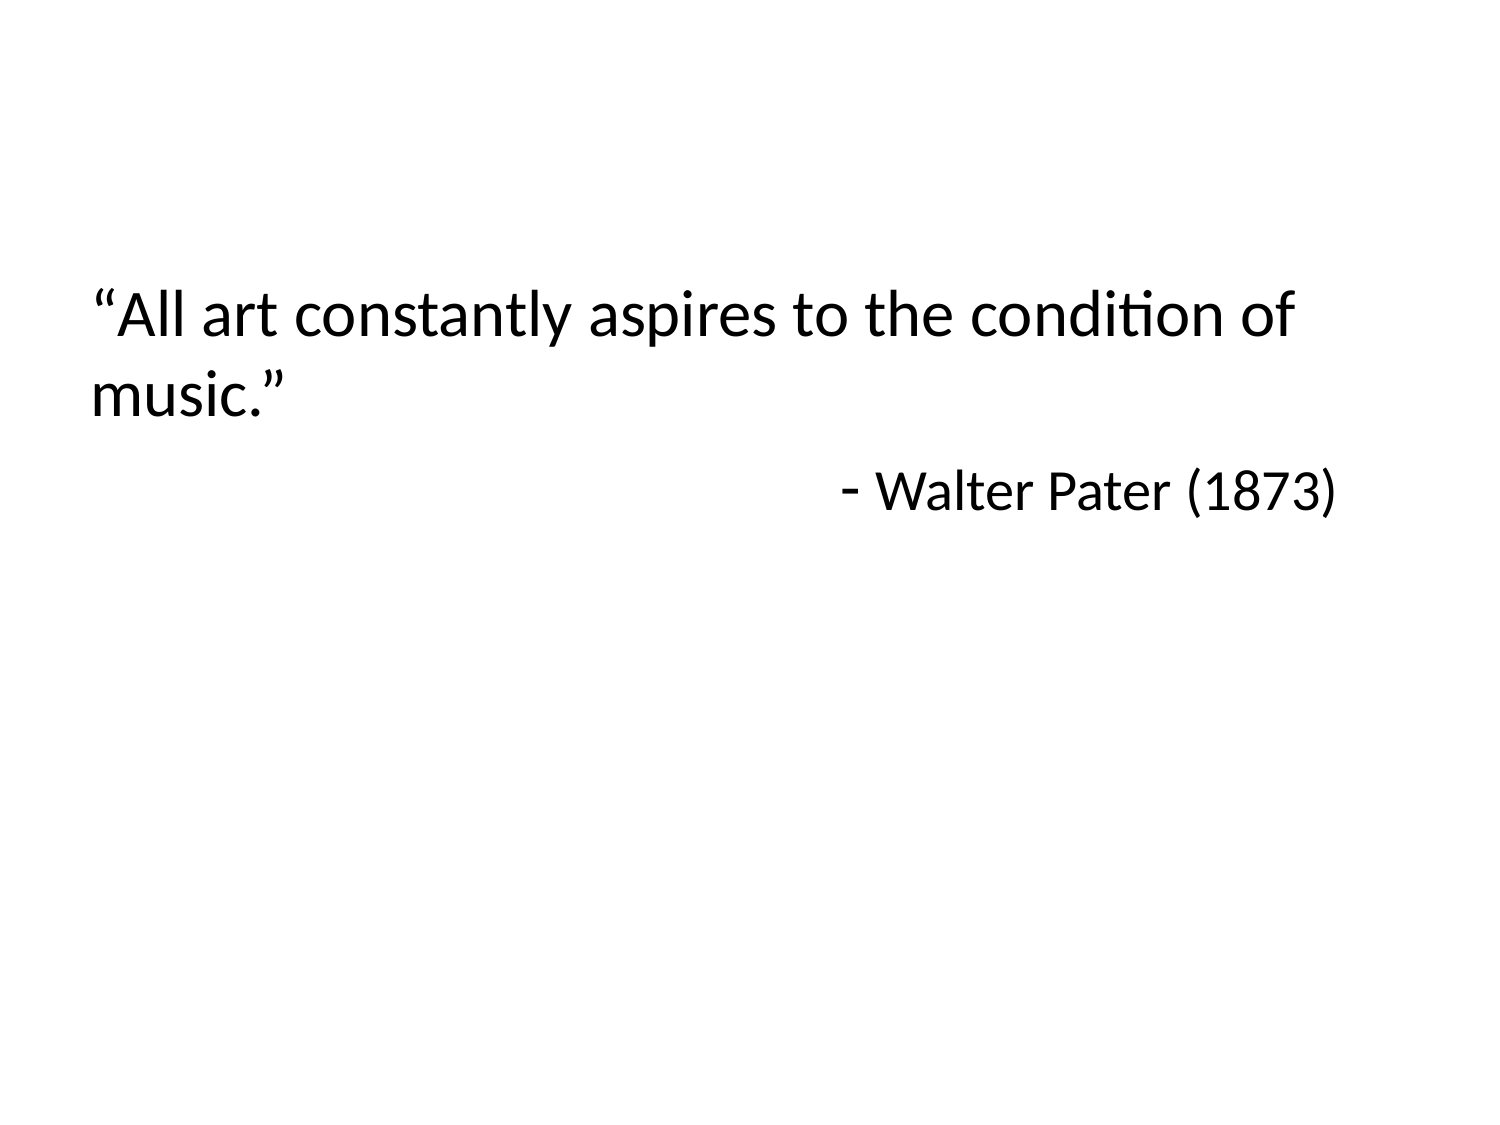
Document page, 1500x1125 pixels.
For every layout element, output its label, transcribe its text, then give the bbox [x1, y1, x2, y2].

list “All art constantly aspires to the condition of music.” - Walter Pater (1873) [75, 262, 1425, 1005]
